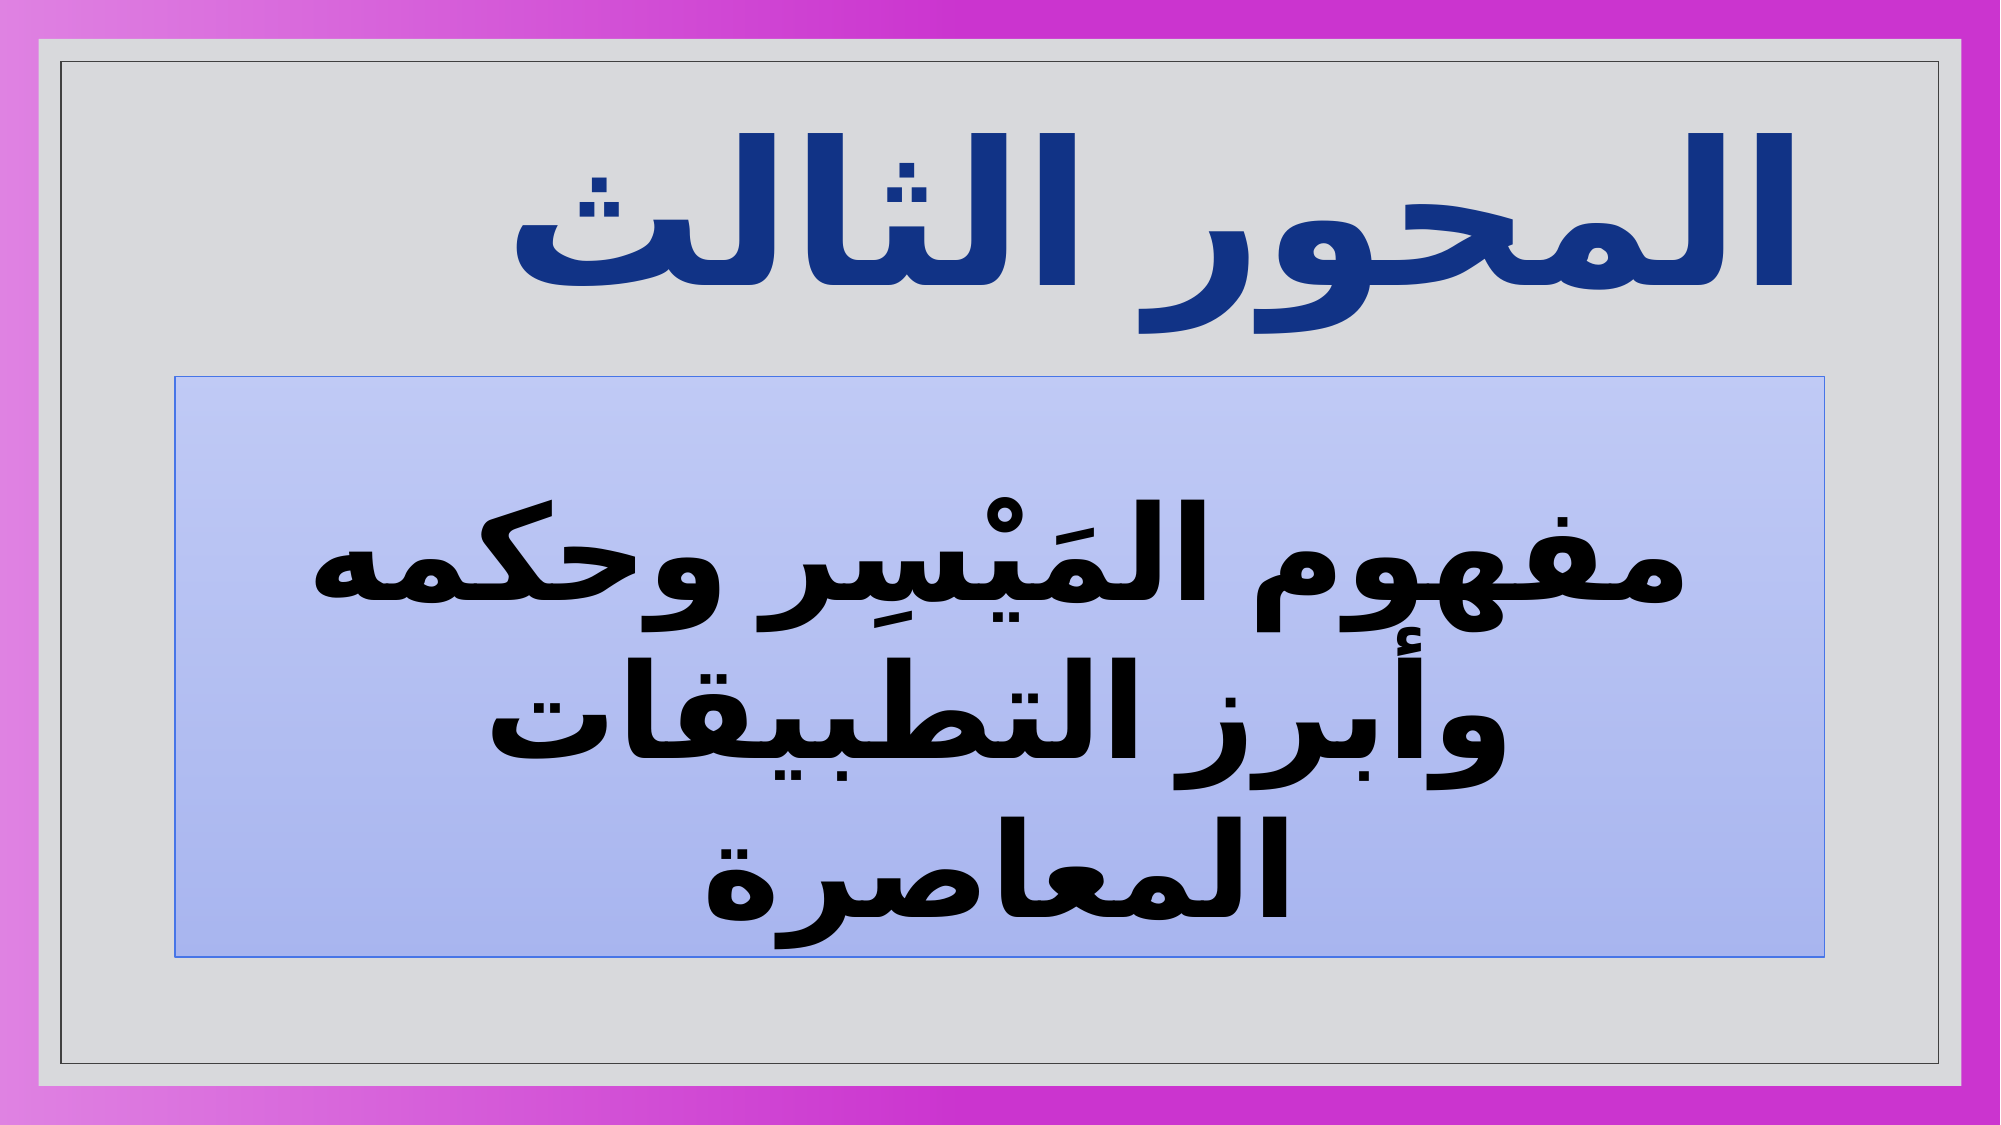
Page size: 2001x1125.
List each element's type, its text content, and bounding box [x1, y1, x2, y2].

list مفهوم المَيْسِر وحكمه وأبرز التطبيقات المعاصرة [174, 376, 1825, 958]
title المحور الثالث [174, 92, 1825, 349]
